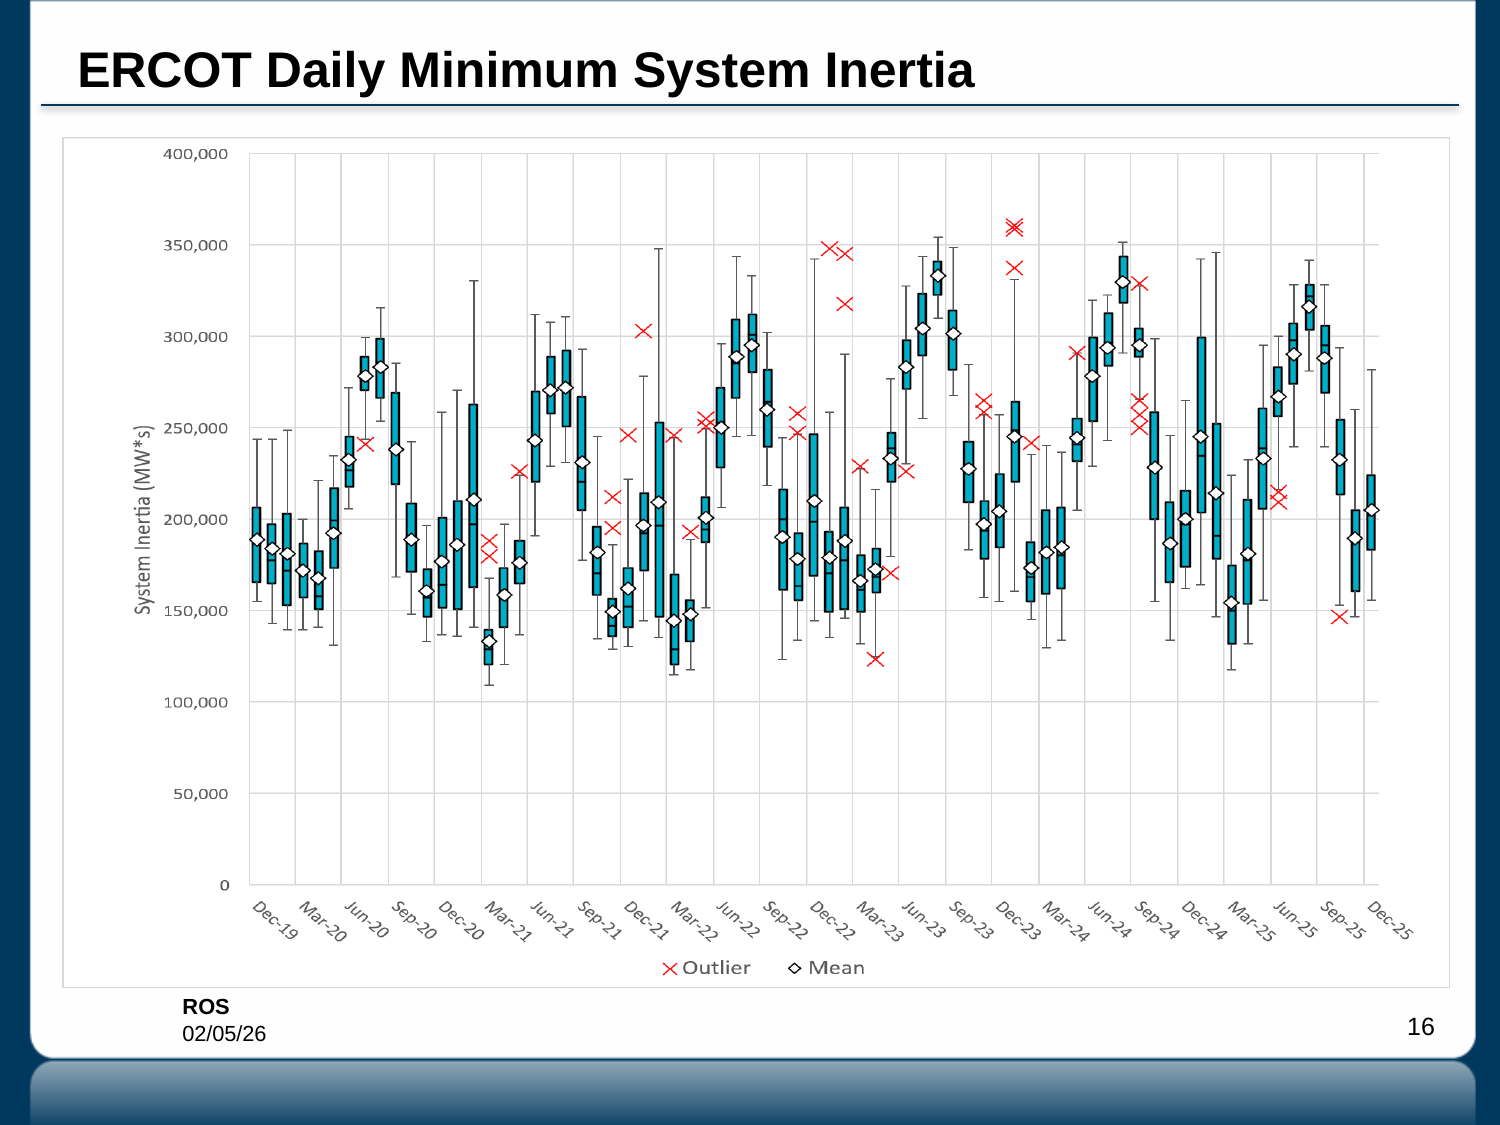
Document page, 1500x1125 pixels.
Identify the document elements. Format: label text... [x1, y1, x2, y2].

picture [0, 0, 1500, 1125]
title ERCOT Daily Minimum System Inertia [62, 29, 1450, 106]
